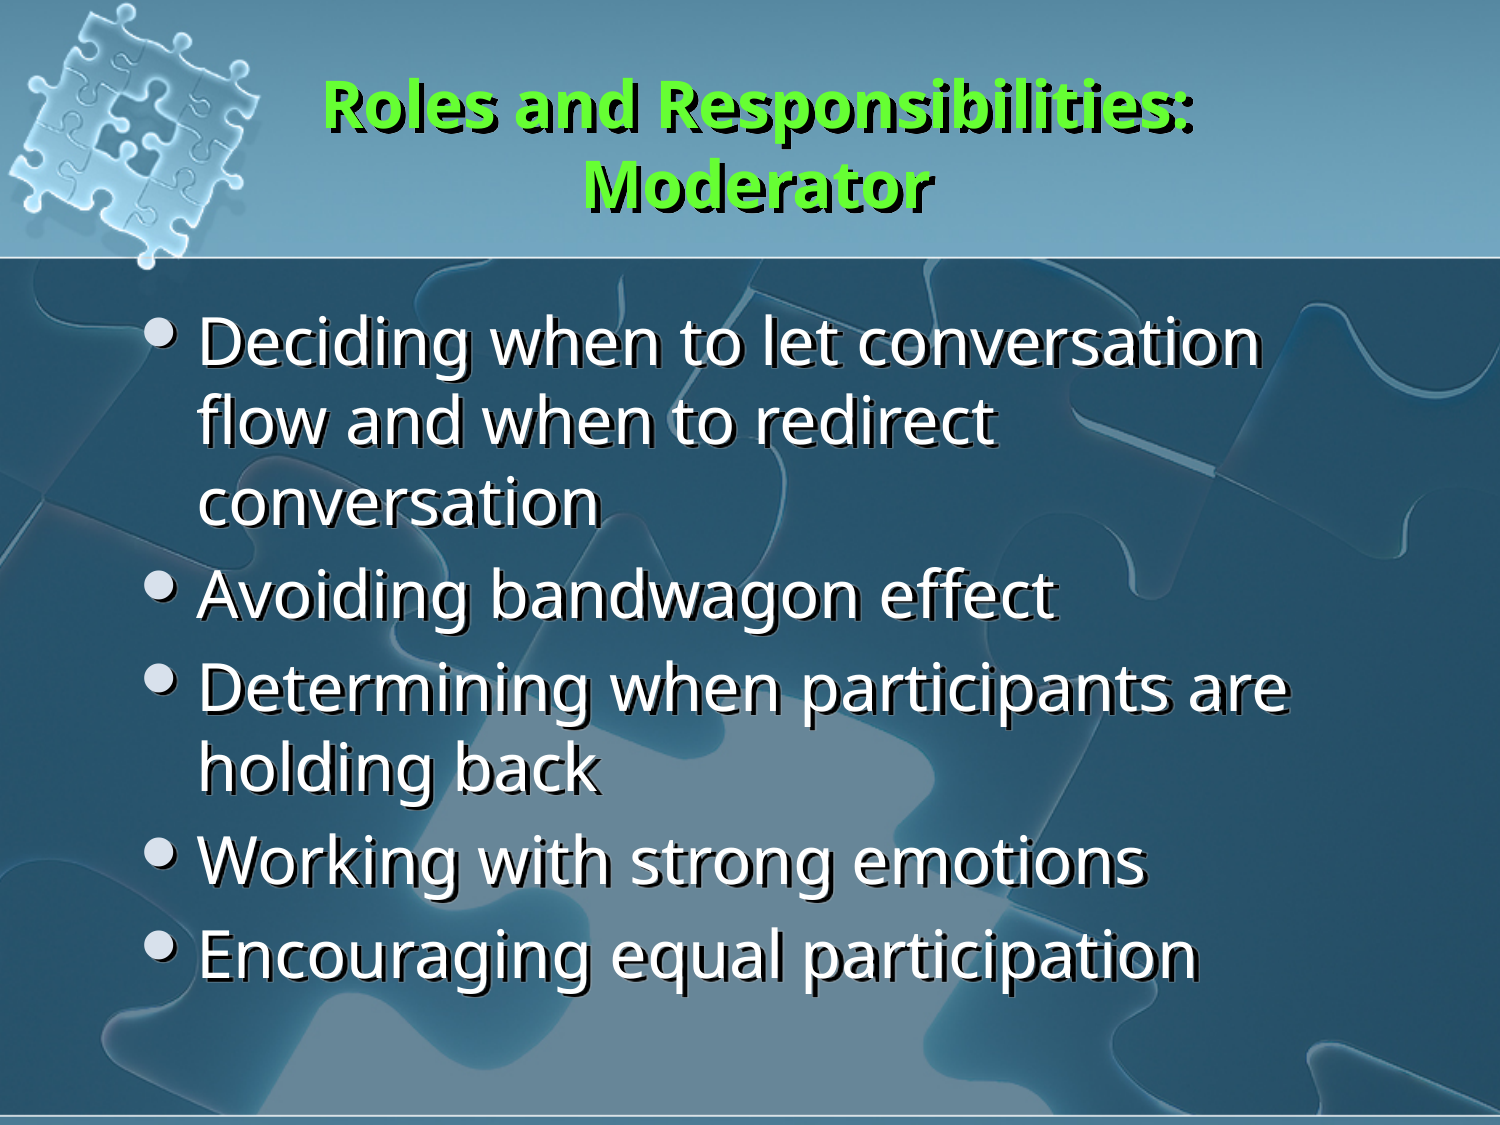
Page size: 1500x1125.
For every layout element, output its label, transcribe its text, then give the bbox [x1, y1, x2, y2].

list Deciding when to let conversation flow and when to redirect conversation Avoiding bandwagon effect Determining when participants are holding back Working with strong emotions Encouraging equal participation [124, 290, 1388, 1071]
title Roles and Responsibilities: Moderator [124, 54, 1388, 230]
picture [0, 0, 1500, 1125]
